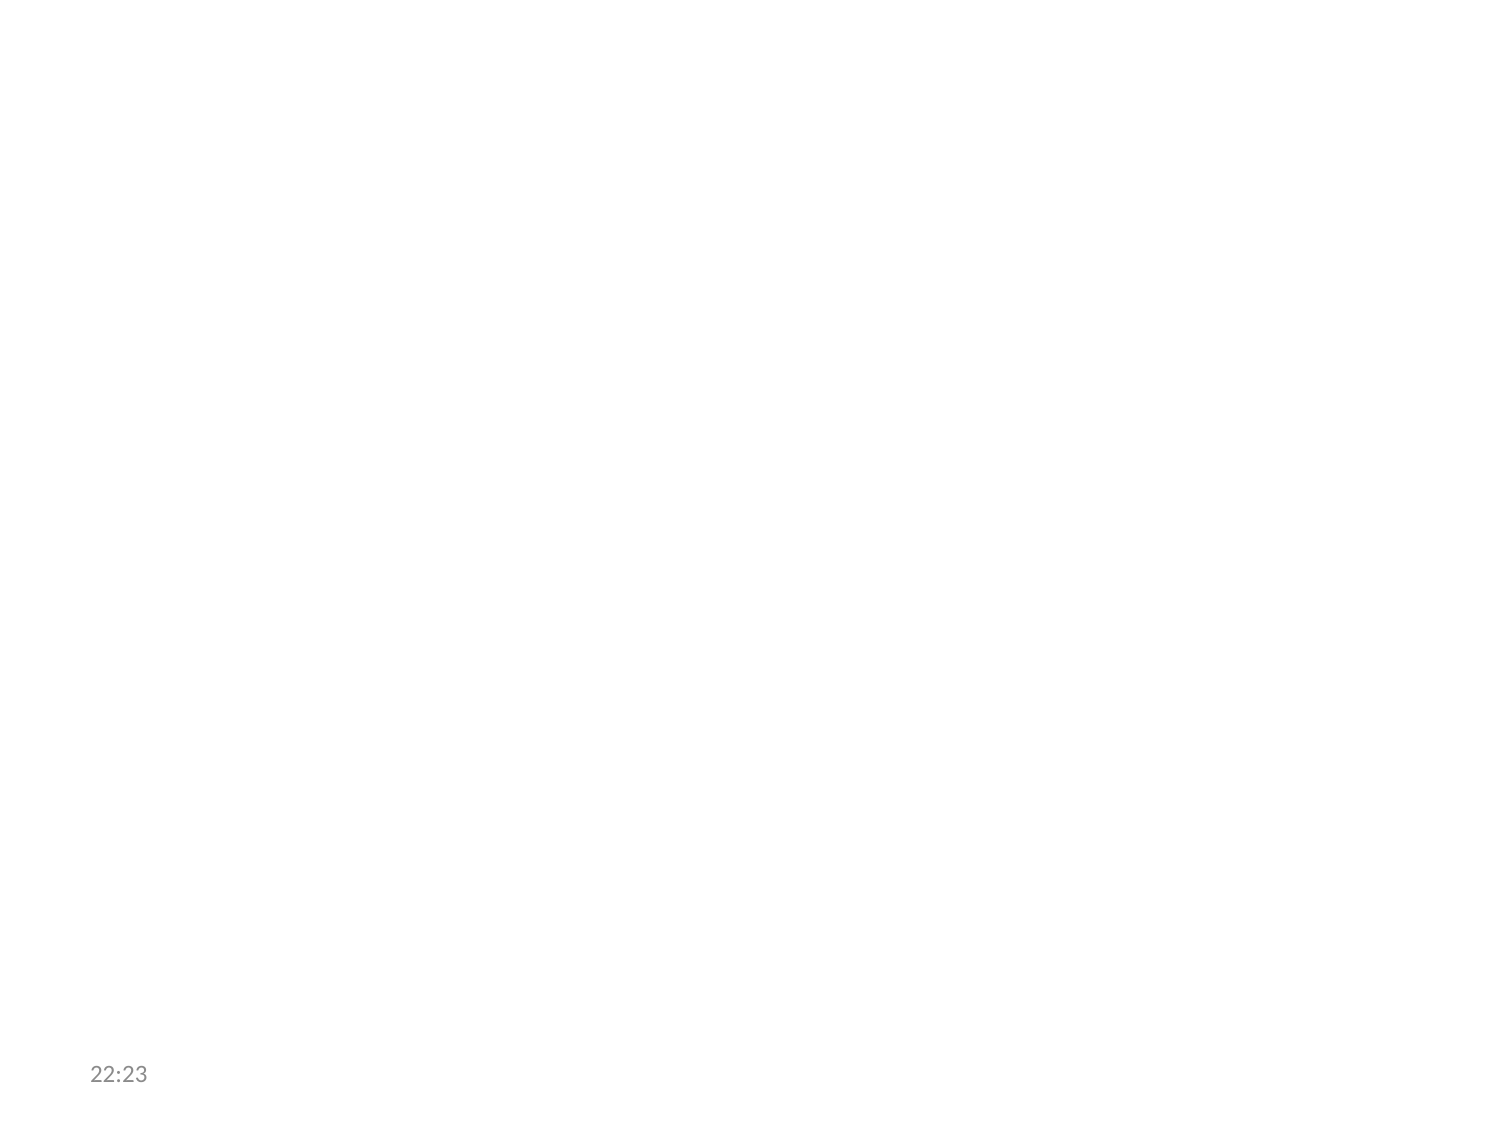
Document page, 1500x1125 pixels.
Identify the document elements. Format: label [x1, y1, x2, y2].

slide_number [75, 1042, 425, 1103]
